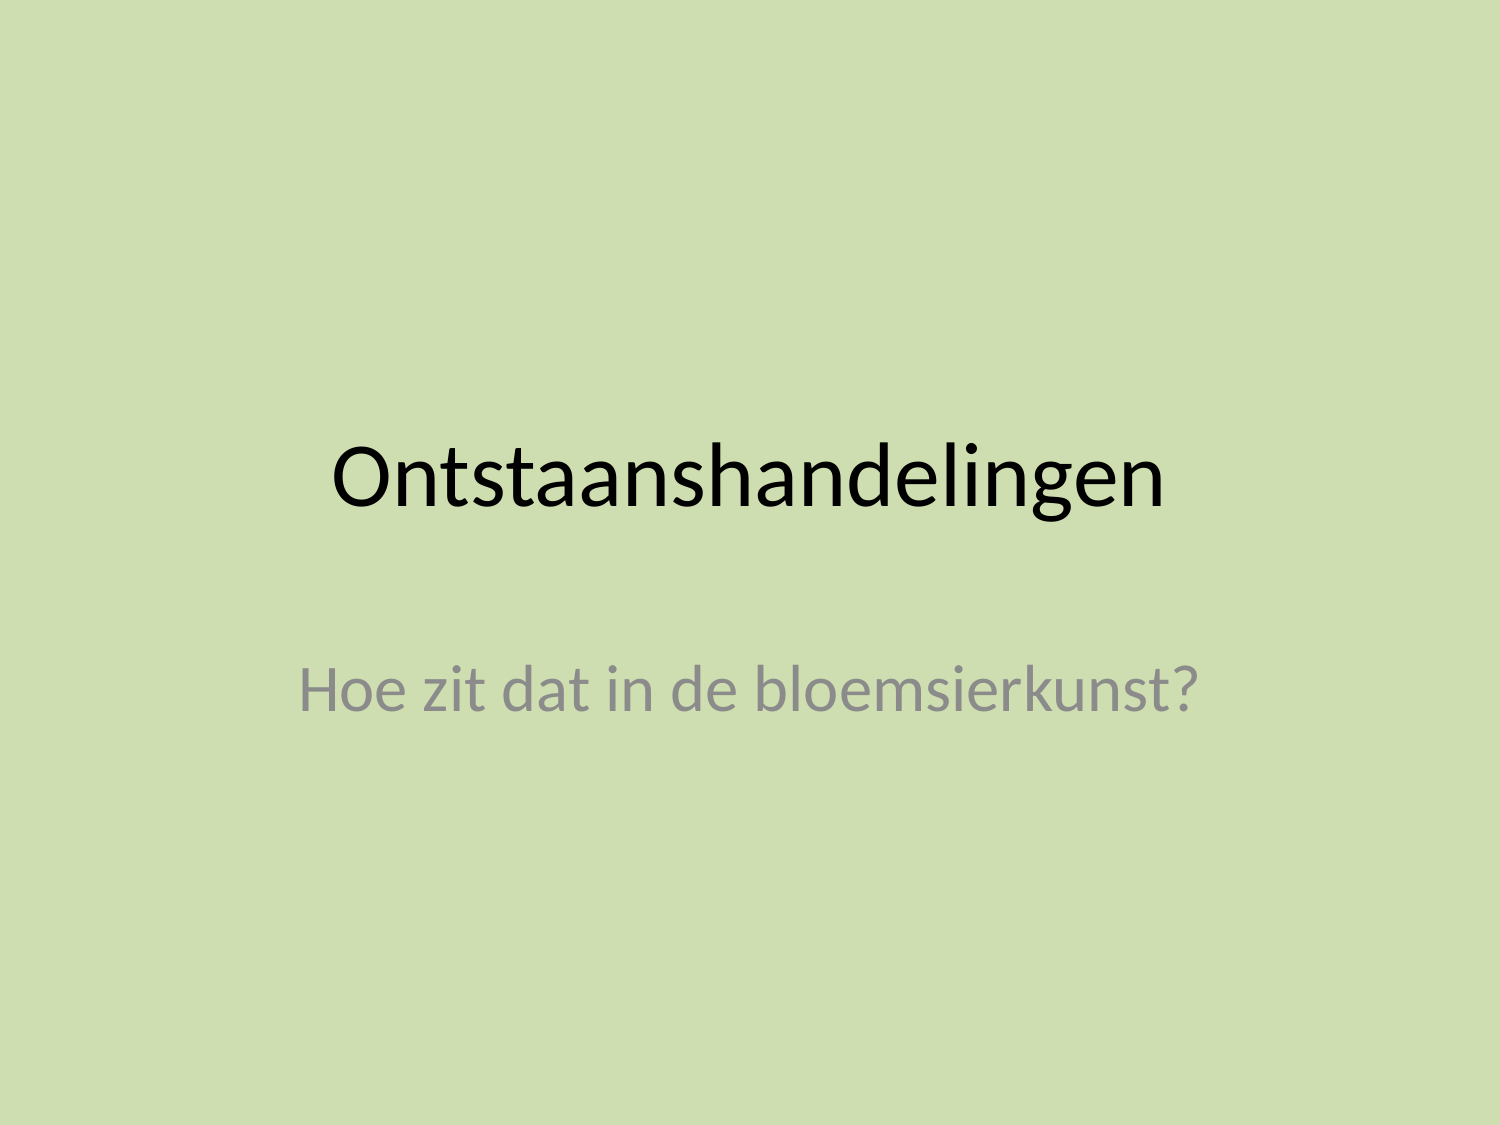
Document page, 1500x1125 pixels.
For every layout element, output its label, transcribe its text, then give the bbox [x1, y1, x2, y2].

subtitle Hoe zit dat in de bloemsierkunst? [225, 637, 1275, 925]
title Ontstaanshandelingen [112, 349, 1388, 591]
